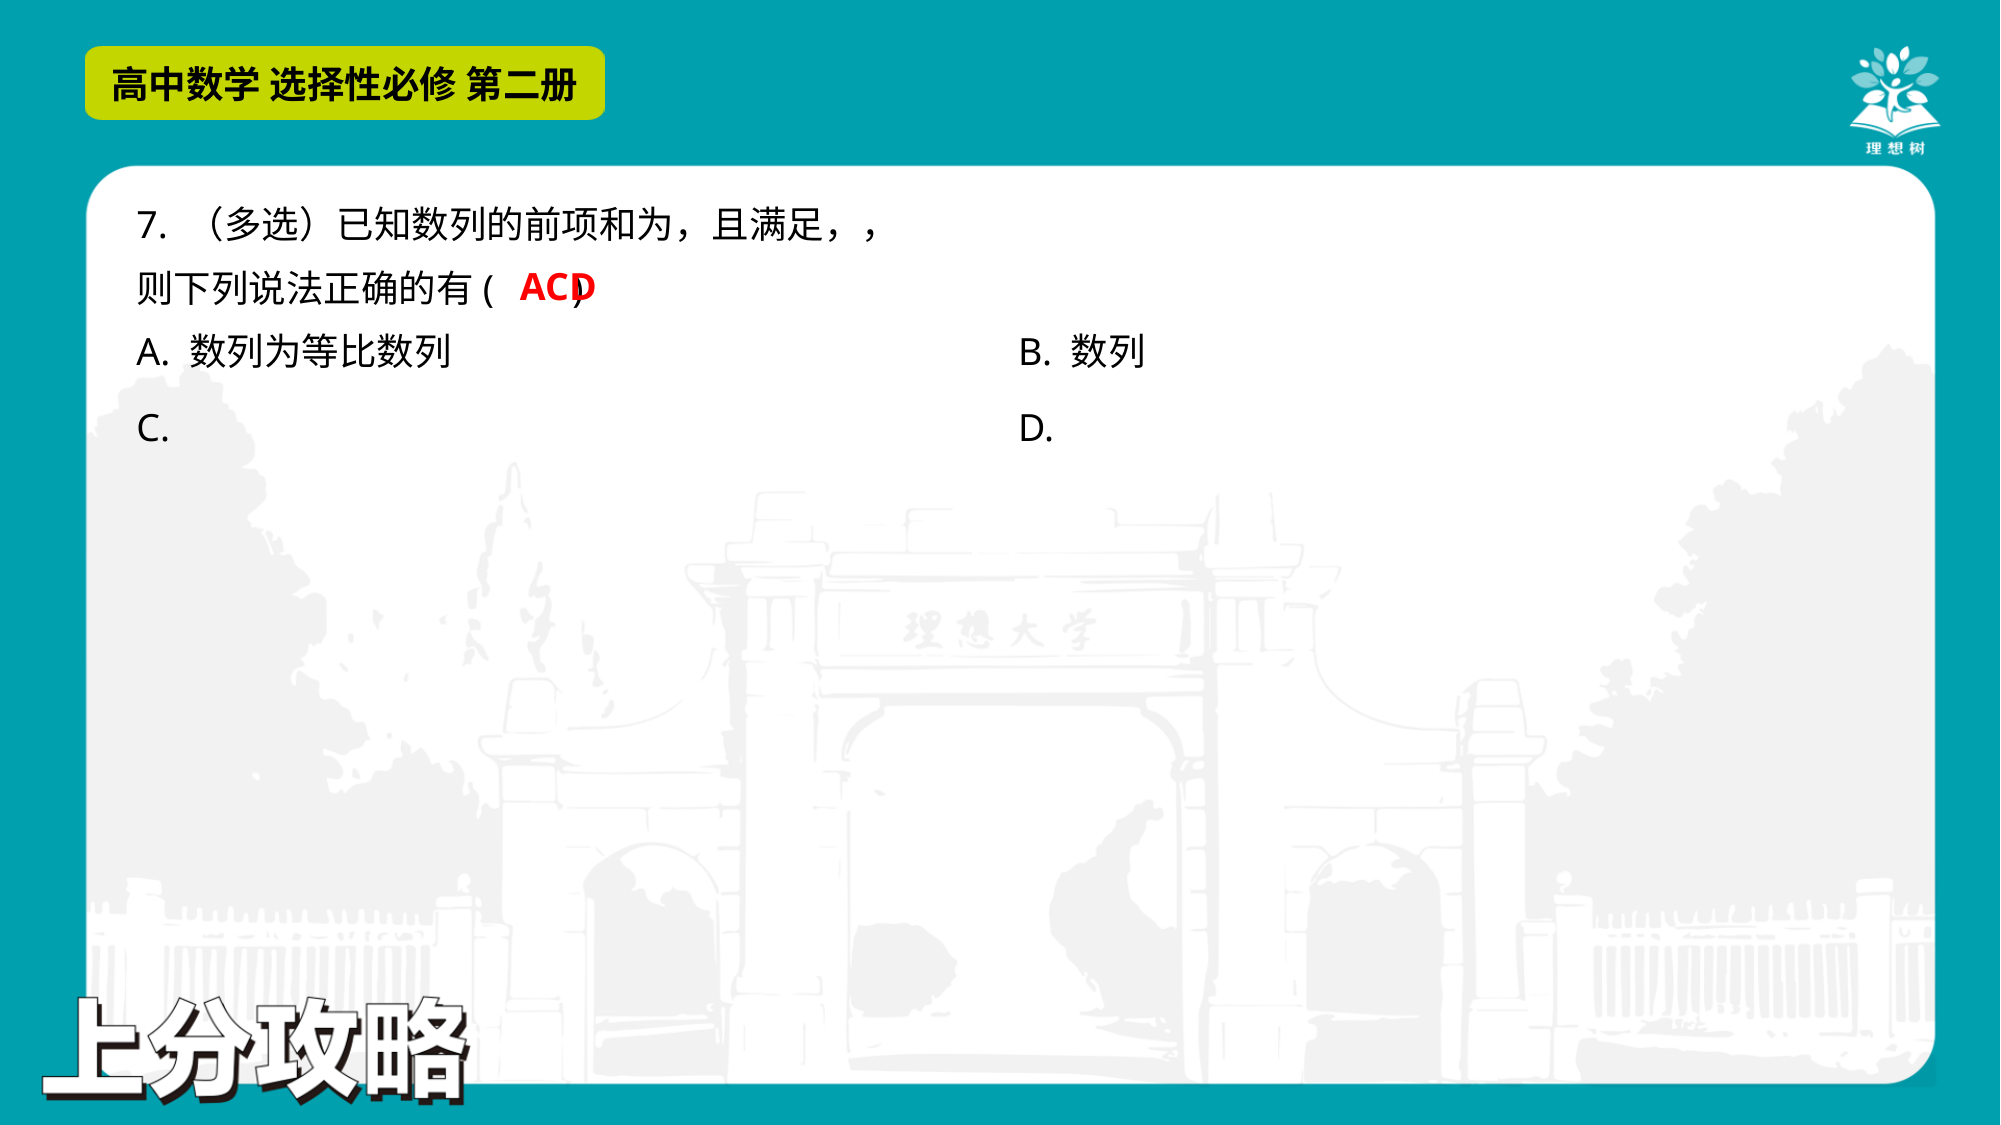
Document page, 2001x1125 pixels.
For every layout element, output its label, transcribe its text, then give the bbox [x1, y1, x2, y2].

text_box ACD [504, 243, 613, 302]
picture [0, 0, 2000, 1125]
